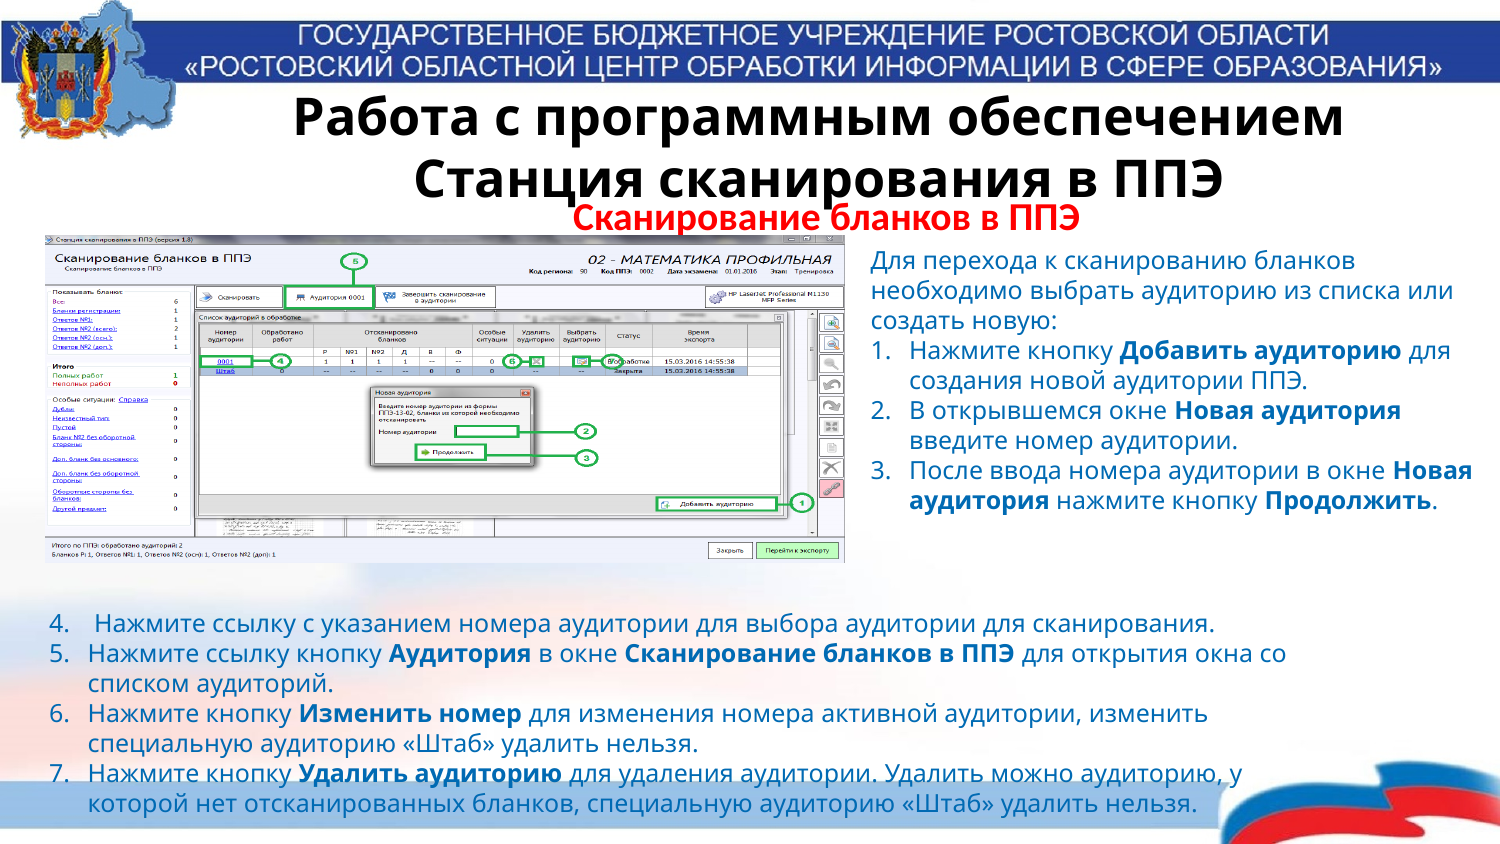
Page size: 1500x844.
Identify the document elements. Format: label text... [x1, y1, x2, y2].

text_box Для перехода к сканированию бланков необходимо выбрать аудиторию из списка или создать новую: Нажмите кнопку Добавить аудиторию для создания новой аудитории ППЭ. В открывшемся окне Новая аудитория введите номер аудитории. После ввода номера аудитории в окне Новая аудитория нажмите кнопку Продолжить. [862, 240, 1488, 518]
text_box Работа с программным обеспечением Станция сканирования в ППЭ [246, 93, 1392, 197]
text_box Сканирование бланков в ППЭ [565, 197, 1098, 243]
picture [0, 0, 1500, 844]
text_box Нажмите ссылку с указанием номера аудитории для выбора аудитории для сканирования. Нажмите ссылку кнопку Аудитория в окне Сканирование бланков в ППЭ для открытия окна со списком аудиторий. Нажмите кнопку Изменить номер для изменения номера активной аудитории, изменить специальную аудиторию «Штаб» удалить нельзя. Нажмите кнопку Удалить аудиторию для удаления аудитории. Удалить можно аудиторию, у которой нет отсканированных бланков, специальную аудиторию «Штаб» удалить нельзя. [41, 603, 1343, 821]
